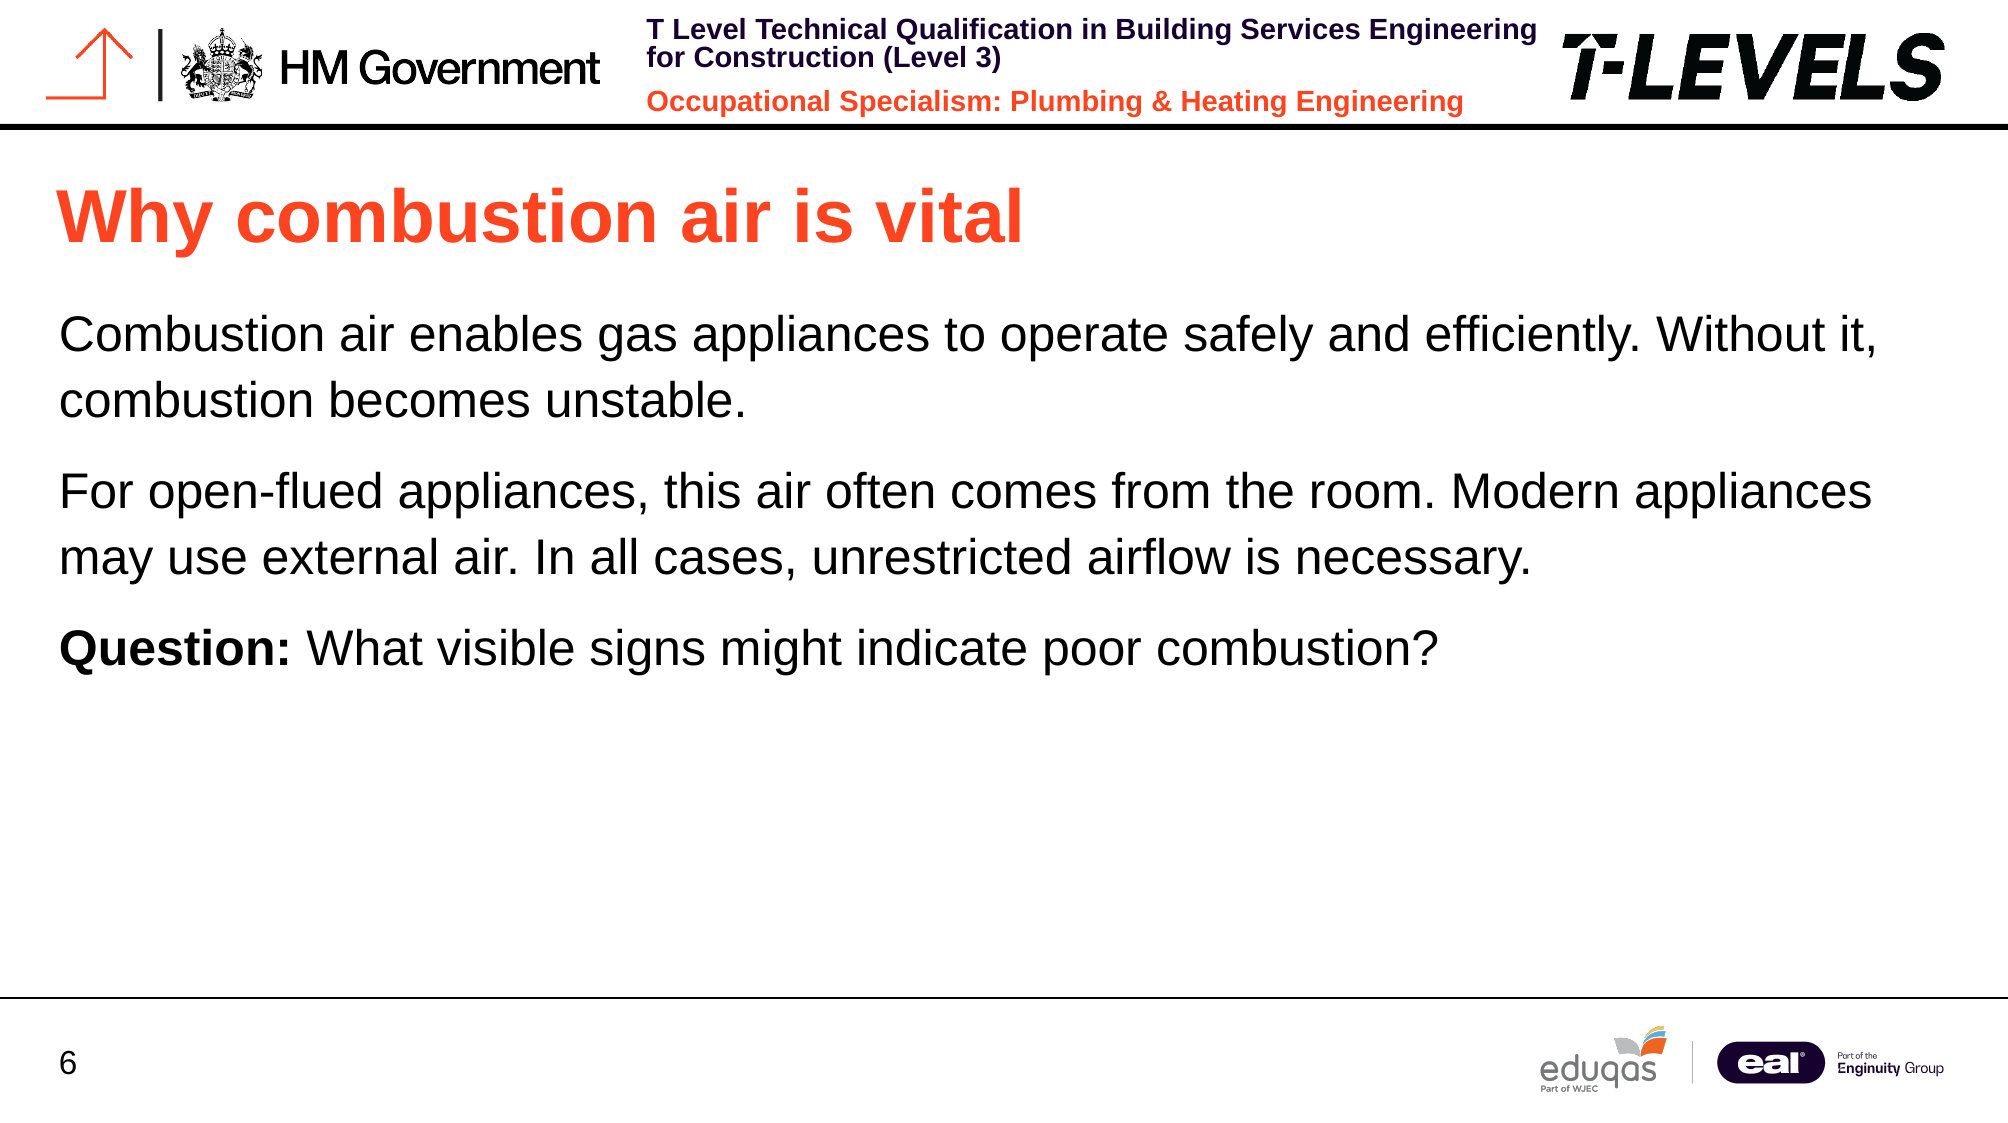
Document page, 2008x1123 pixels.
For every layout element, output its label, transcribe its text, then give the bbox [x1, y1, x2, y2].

picture [158, 28, 600, 102]
list Combustion air enables gas appliances to operate safely and efficiently. Without it, combustion becomes unstable. For open-flued appliances, this air often comes from the room. Modern appliances may use external air. In all cases, unrestricted airflow is necessary. Question: What visible signs might indicate poor combustion? [59, 295, 1949, 975]
picture [41, 27, 139, 100]
picture [1543, 25, 1964, 108]
title Why combustion air is vital [41, 111, 1949, 314]
picture [1535, 1021, 1949, 1097]
